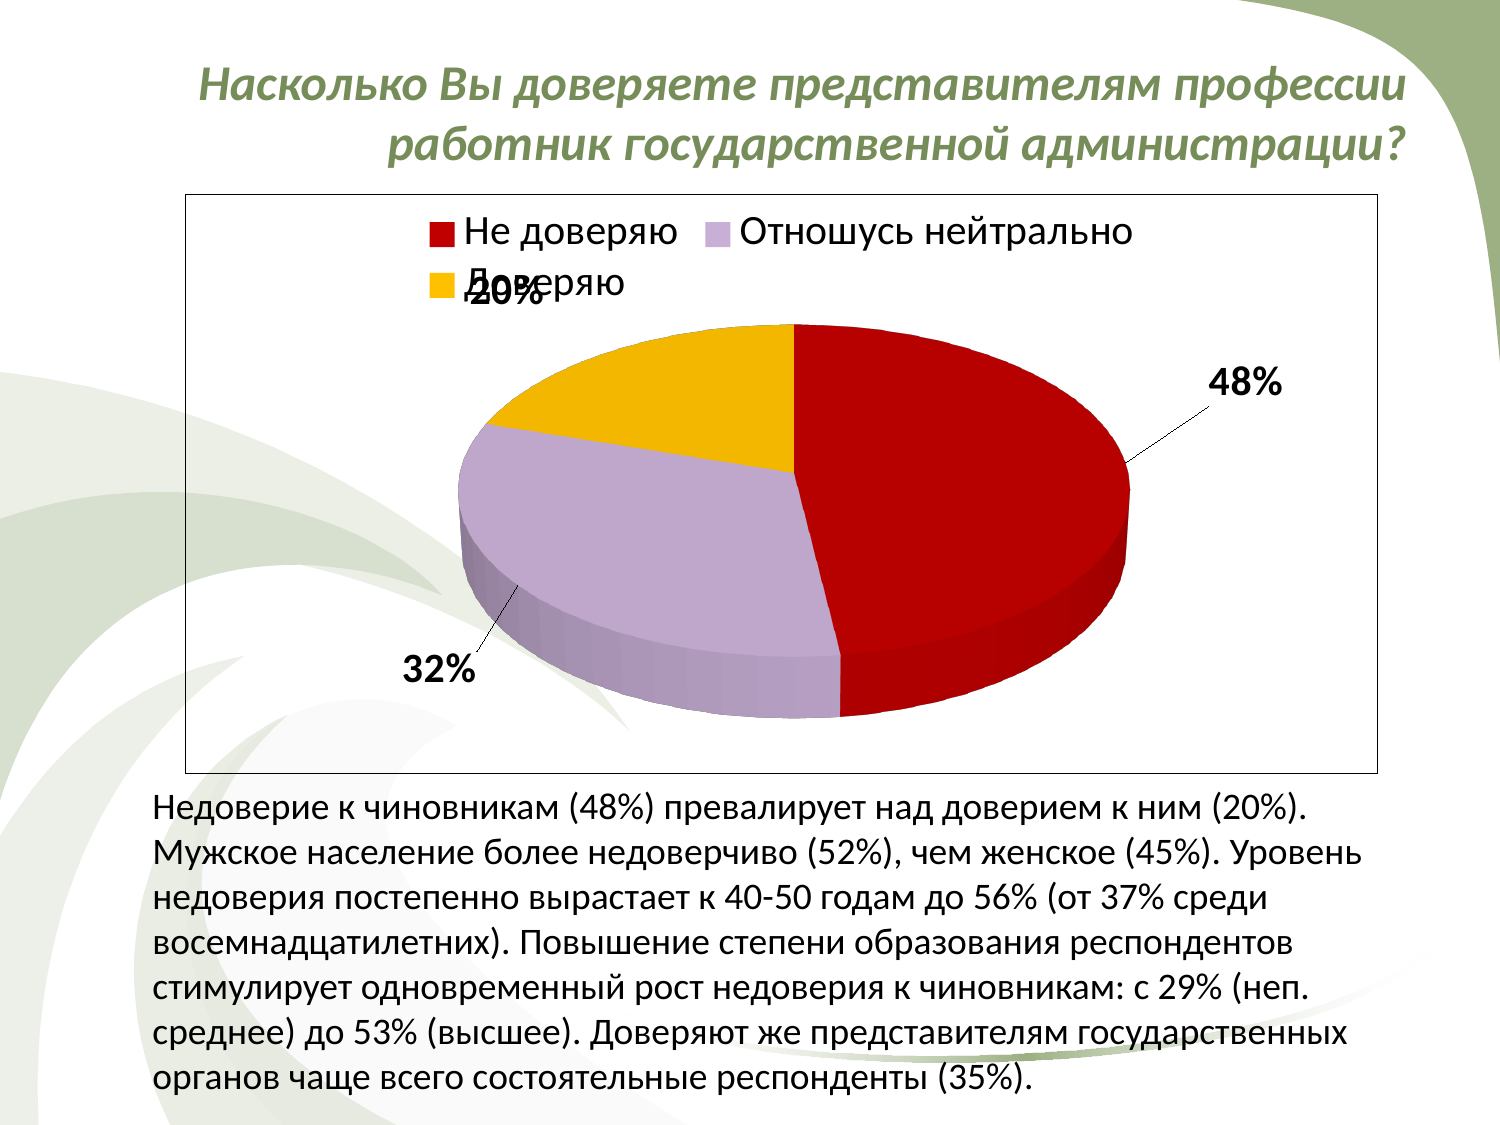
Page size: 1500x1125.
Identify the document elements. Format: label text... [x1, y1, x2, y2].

text_box Недоверие к чиновникам (48%) превалирует над доверием к ним (20%). Мужское население более недоверчиво (52%), чем женское (45%). Уровень недоверия постепенно вырастает к 40-50 годам до 56% (от 37% среди восемнадцатилетних). Повышение степени образования респондентов стимулирует одновременный рост недоверия к чиновникам: с 29% (неп. среднее) до 53% (высшее). Доверяют же представителям государственных органов чаще всего состоятельные респонденты (35%). [137, 775, 1426, 1105]
chart [185, 194, 1378, 774]
title Насколько Вы доверяете представителям профессии работник государственной администрации? [63, 42, 1423, 179]
